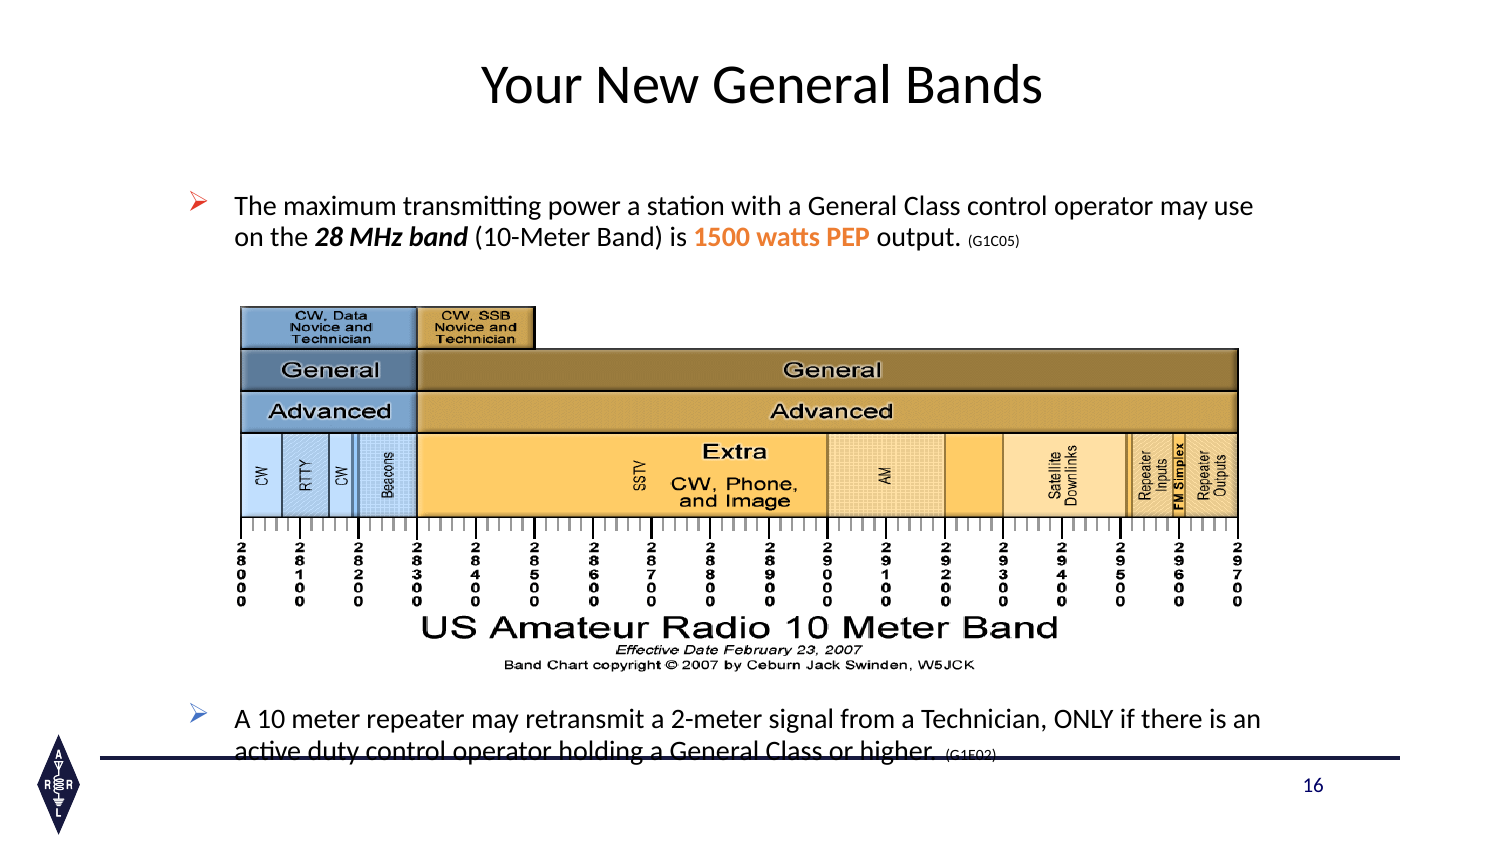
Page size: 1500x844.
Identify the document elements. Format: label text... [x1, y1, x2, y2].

list The maximum transmitting power a station with a General Class control operator may use on the 28 MHz band (10-Meter Band) is 1500 watts PEP output. (G1C05) A 10 meter repeater may retransmit a 2-meter signal from a Technician, ONLY if there is an active duty control operator holding a General Class or higher. (G1E02) [187, 185, 1277, 827]
picture [37, 734, 80, 835]
picture [230, 298, 1250, 677]
slide_number 16 [1302, 761, 1400, 807]
title Your New General Bands [230, 48, 1294, 156]
